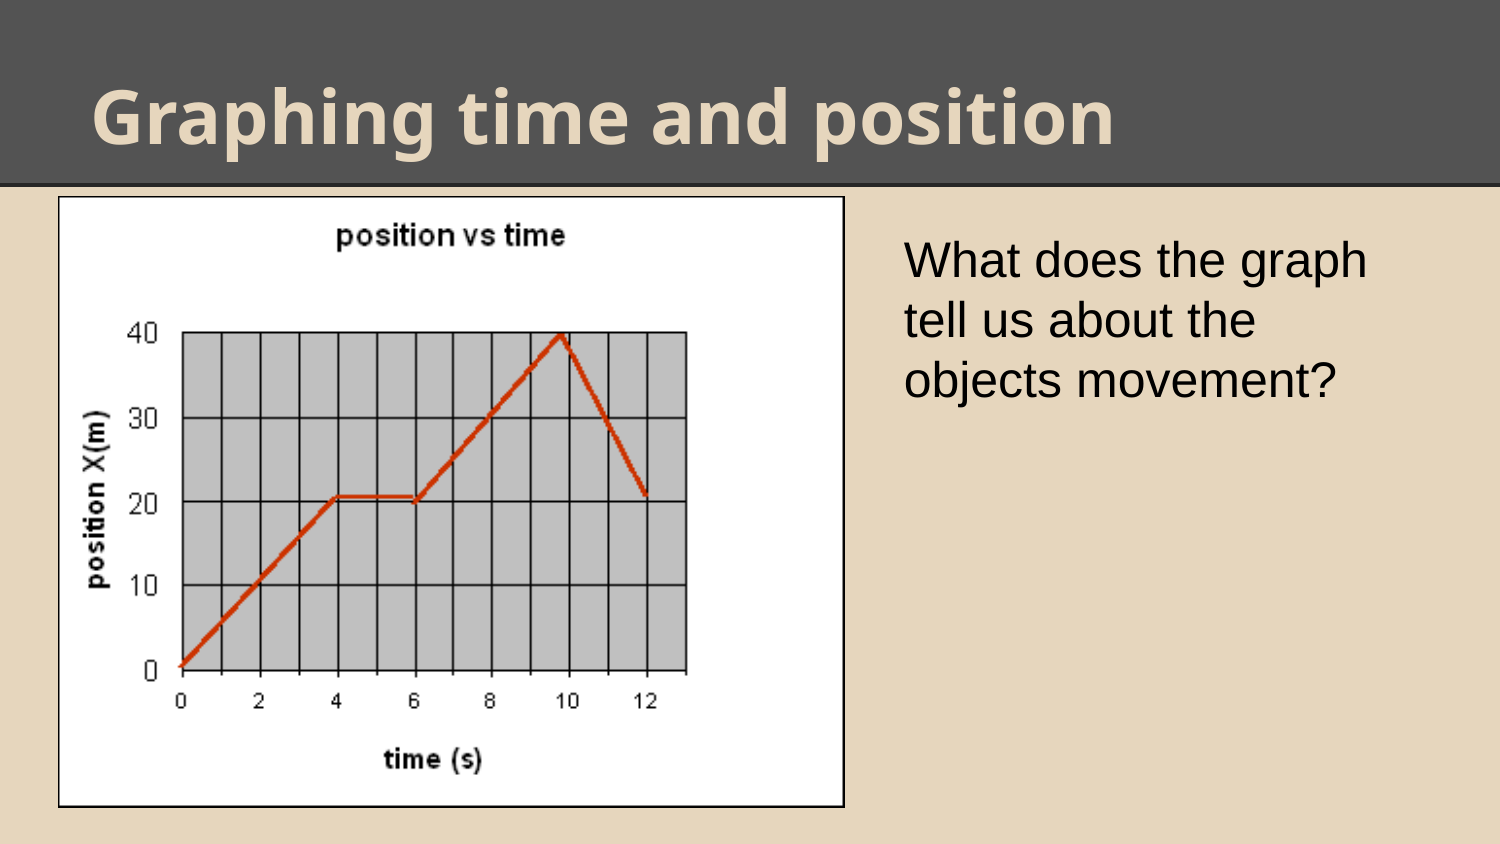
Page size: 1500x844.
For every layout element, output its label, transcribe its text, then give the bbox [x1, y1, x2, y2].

text_box What does the graph tell us about the objects movement? [888, 212, 1418, 511]
picture [58, 196, 845, 809]
title Graphing time and position [75, 33, 1425, 175]
